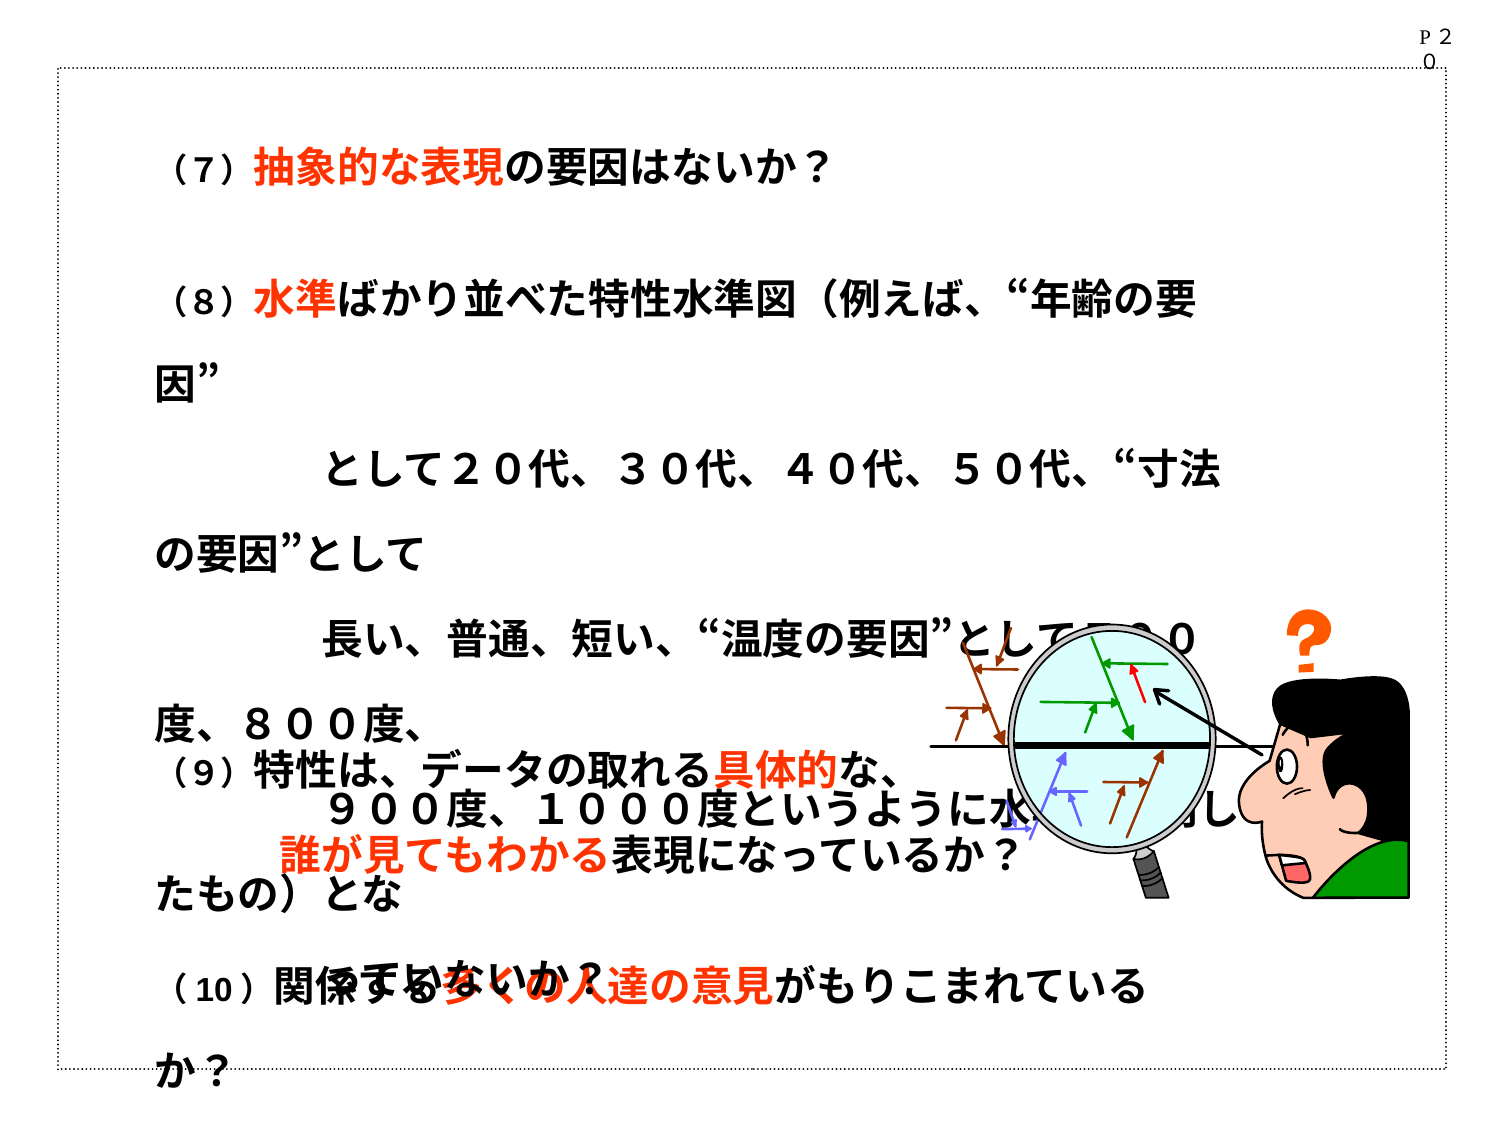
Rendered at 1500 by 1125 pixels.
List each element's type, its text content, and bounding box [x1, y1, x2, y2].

picture [928, 608, 1411, 901]
text_box [57, 67, 1447, 1070]
text_box （７）抽象的な表現の要因はないか？ [139, 133, 1038, 199]
text_box P２０ [1404, 16, 1486, 82]
text_box （10）関係する多くの人達の意見がもりこまれているか？ [139, 1010, 1238, 1103]
text_box （８）水準ばかり並べた特性水準図（例えば、“年齢の要因” として２０代、３０代、４０代、５０代、“寸法の要因”として 長い、普通、短い、“温度の要因”として７００度、８００度、 ９００度、１０００度というように水準を羅列したもの）とな っていないか？ [139, 230, 1255, 1010]
